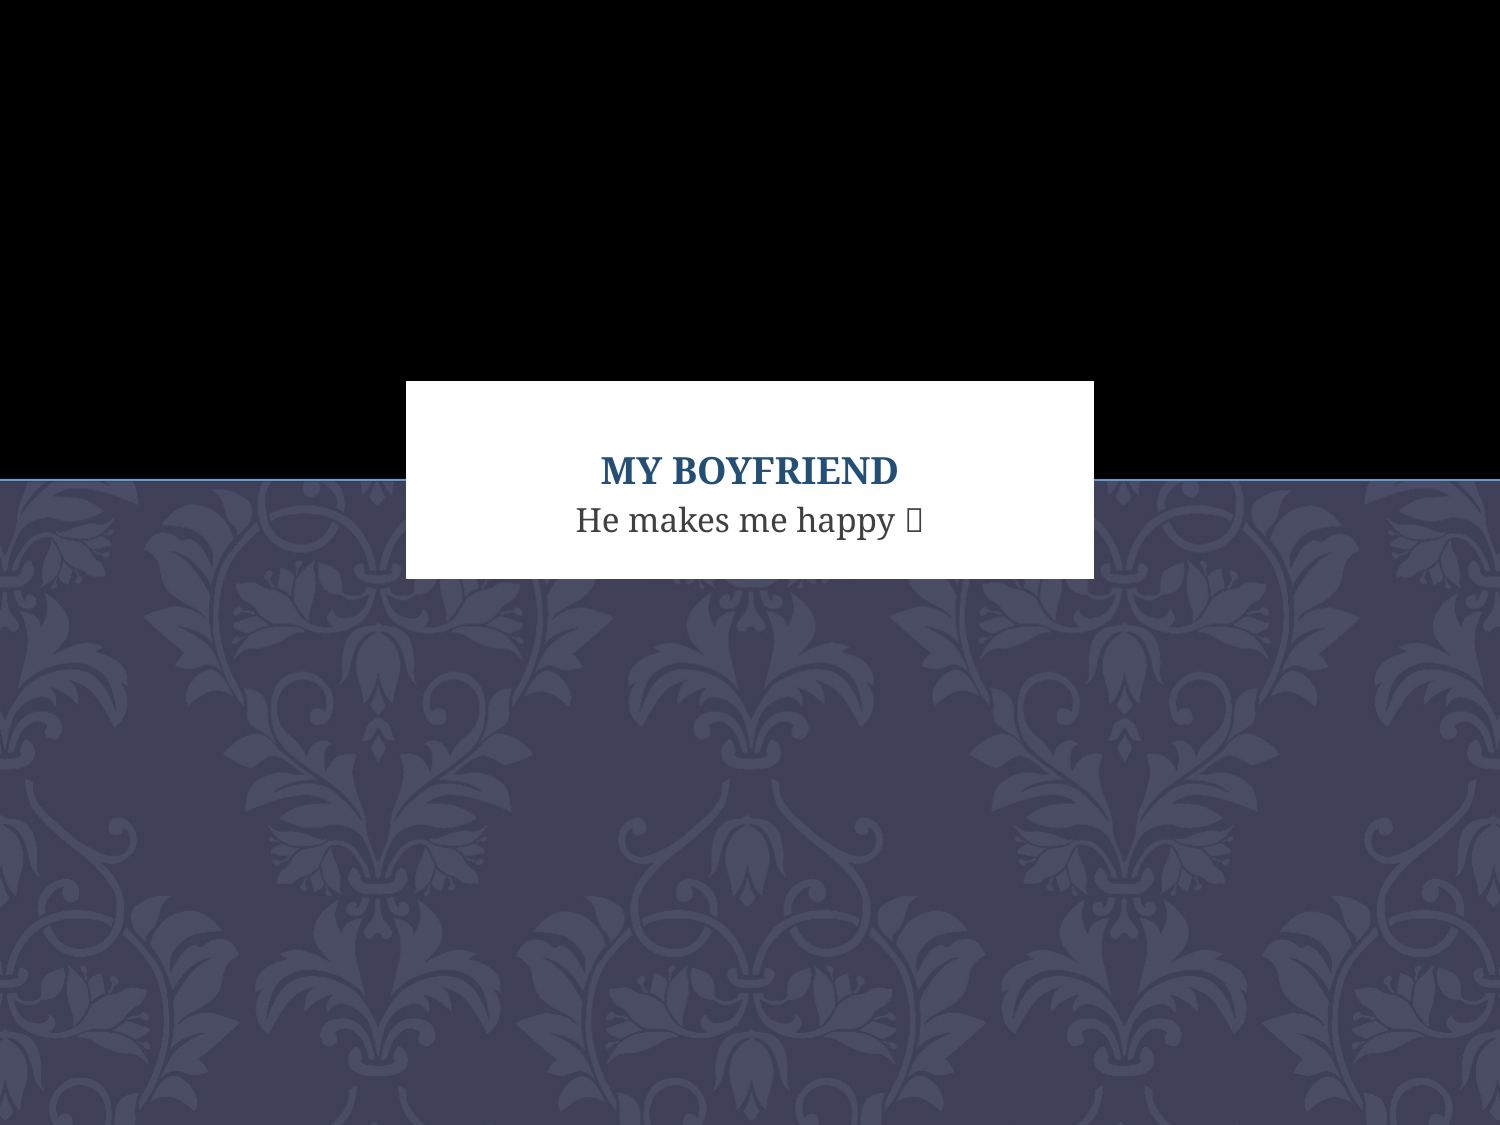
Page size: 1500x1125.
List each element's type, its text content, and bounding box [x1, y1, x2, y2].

subtitle He makes me happy  [420, 499, 1080, 570]
title MY boyfriend [415, 387, 1085, 498]
